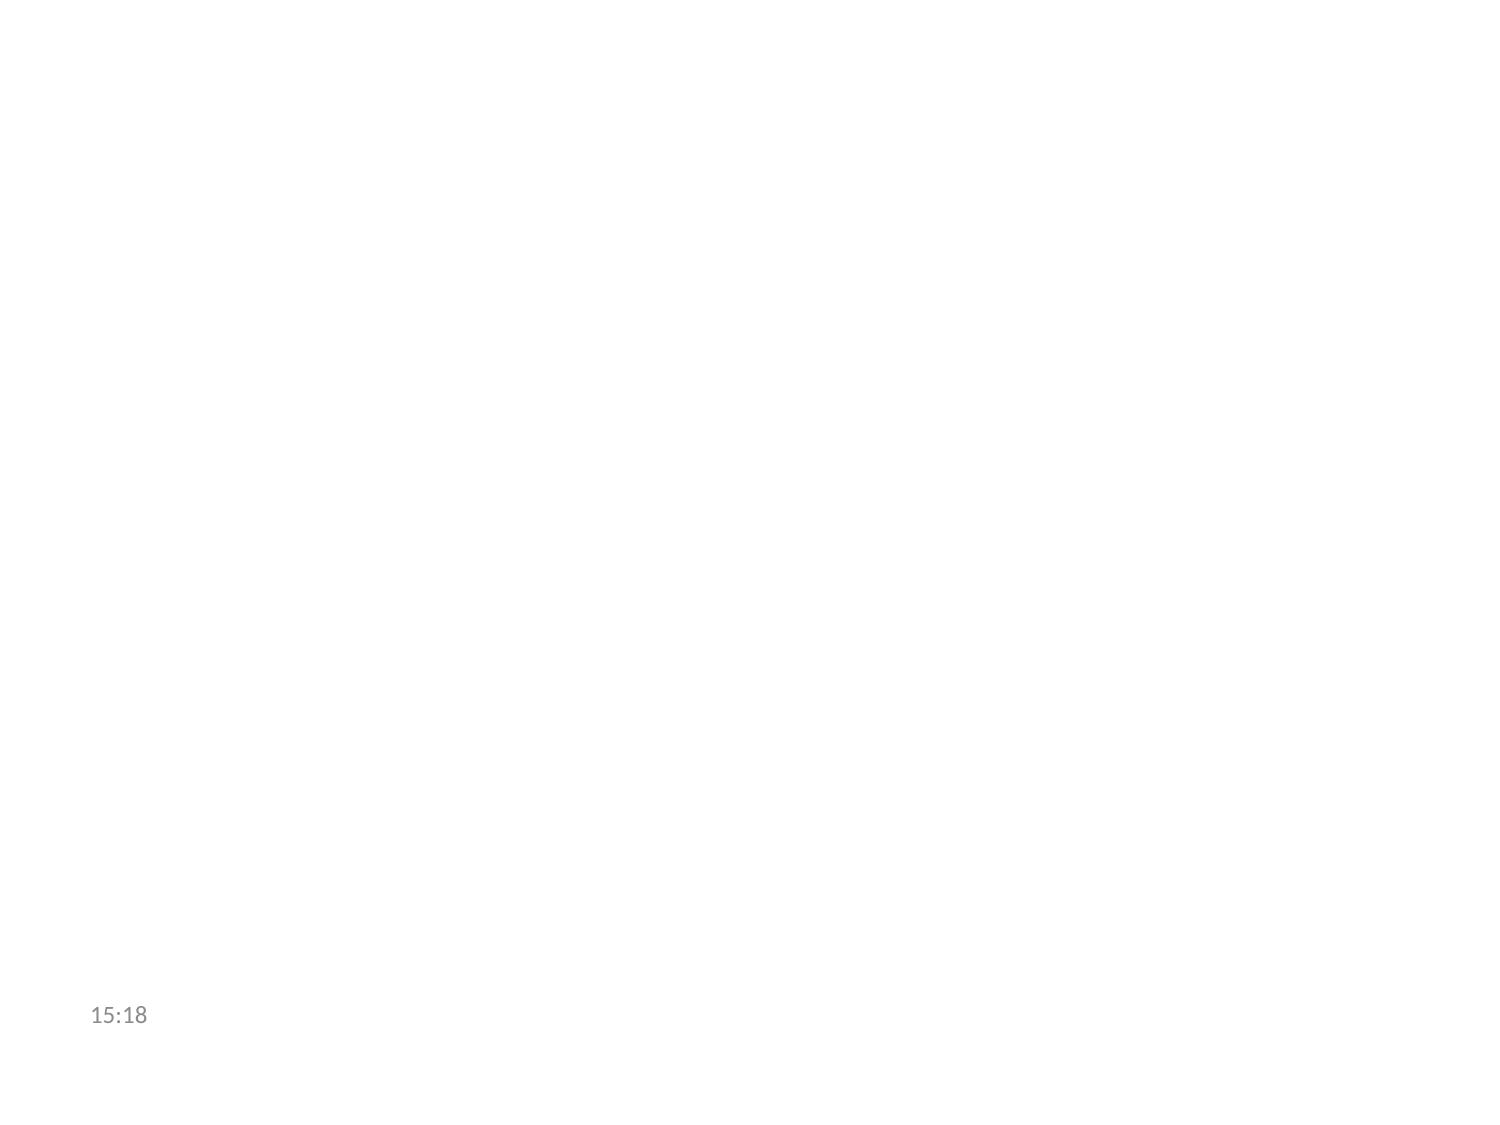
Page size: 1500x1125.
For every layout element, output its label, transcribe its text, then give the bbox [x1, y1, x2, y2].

text_box 15:35 [75, 983, 425, 1044]
